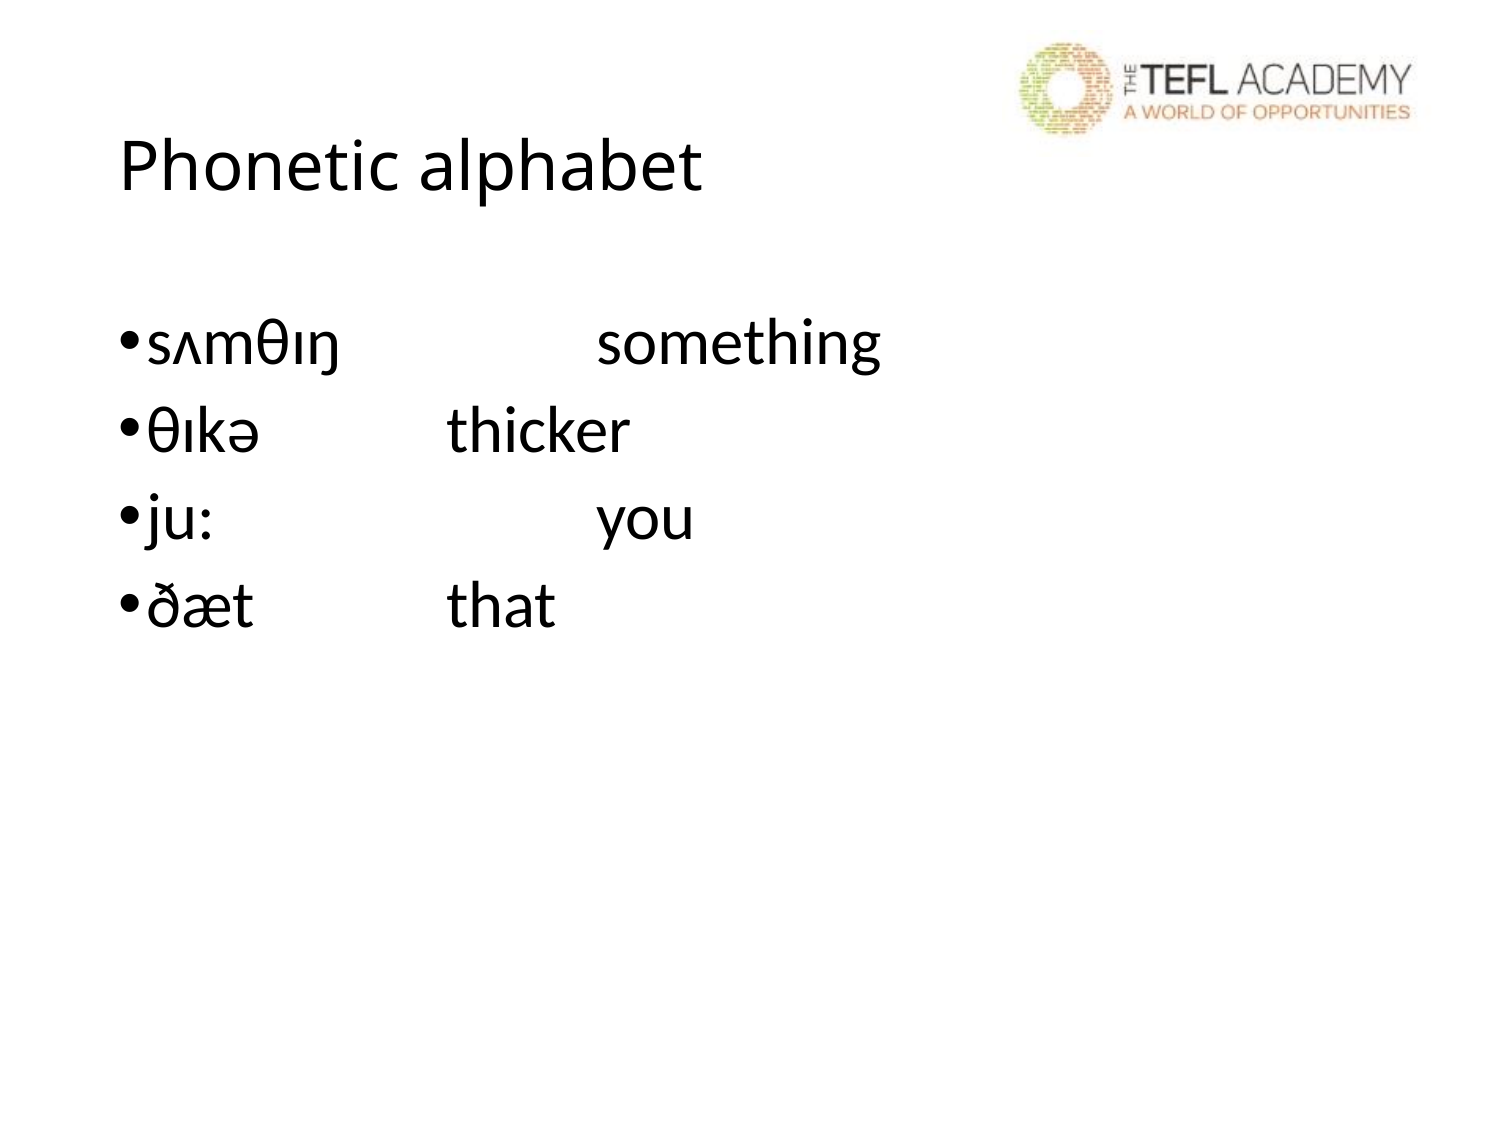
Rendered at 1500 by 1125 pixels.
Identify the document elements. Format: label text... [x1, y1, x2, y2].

list sʌmθɪŋ something θɪkə thicker ju: you ðæt that [103, 299, 1397, 1014]
title Phonetic alphabet [103, 59, 1397, 278]
picture [1002, 30, 1446, 157]
